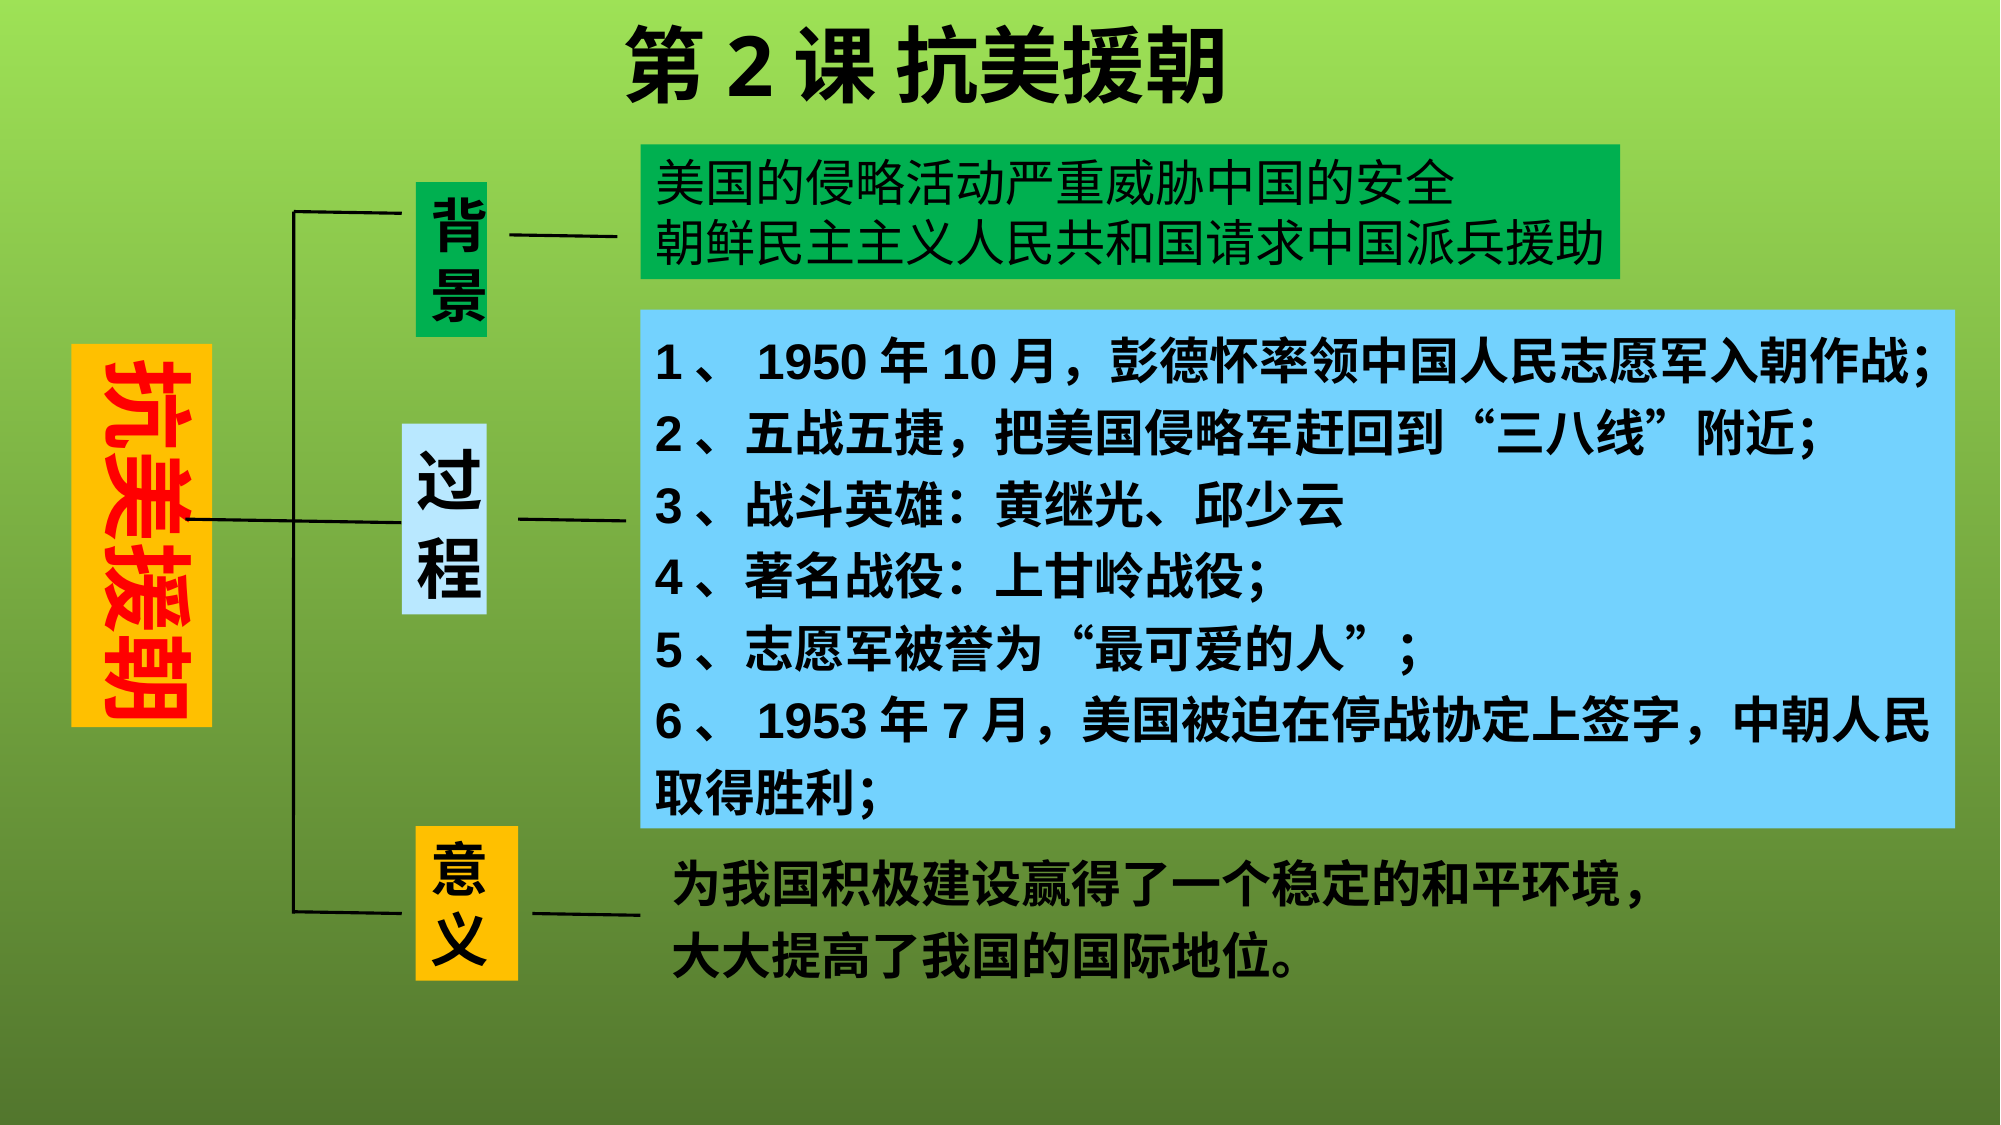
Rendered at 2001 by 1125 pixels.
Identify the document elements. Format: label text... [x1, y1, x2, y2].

text_box 过程 [401, 423, 487, 615]
text_box 美国的侵略活动严重威胁中国的安全 朝鲜民主主义人民共和国请求中国派兵援助 [640, 144, 1621, 280]
text_box 背景 [415, 182, 487, 337]
text_box 第2课 抗美援朝 [607, 5, 1244, 121]
text_box 抗美援朝 [71, 343, 213, 728]
text_box 1、1950年10月，彭德怀率领中国人民志愿军入朝作战； 2、五战五捷，把美国侵略军赶回到“三八线”附近； 3、战斗英雄：黄继光、邱少云 4、著名战役：上甘岭战役； 5、志愿军被誉为“最可爱的人”； 6、1953年7月，美国被迫在停战协定上签字，中朝人民取得胜利； [640, 309, 1956, 829]
text_box 为我国积极建设赢得了一个稳定的和平环境， 大大提高了我国的国际地位。 [656, 833, 1662, 992]
text_box 意义 [415, 826, 519, 981]
